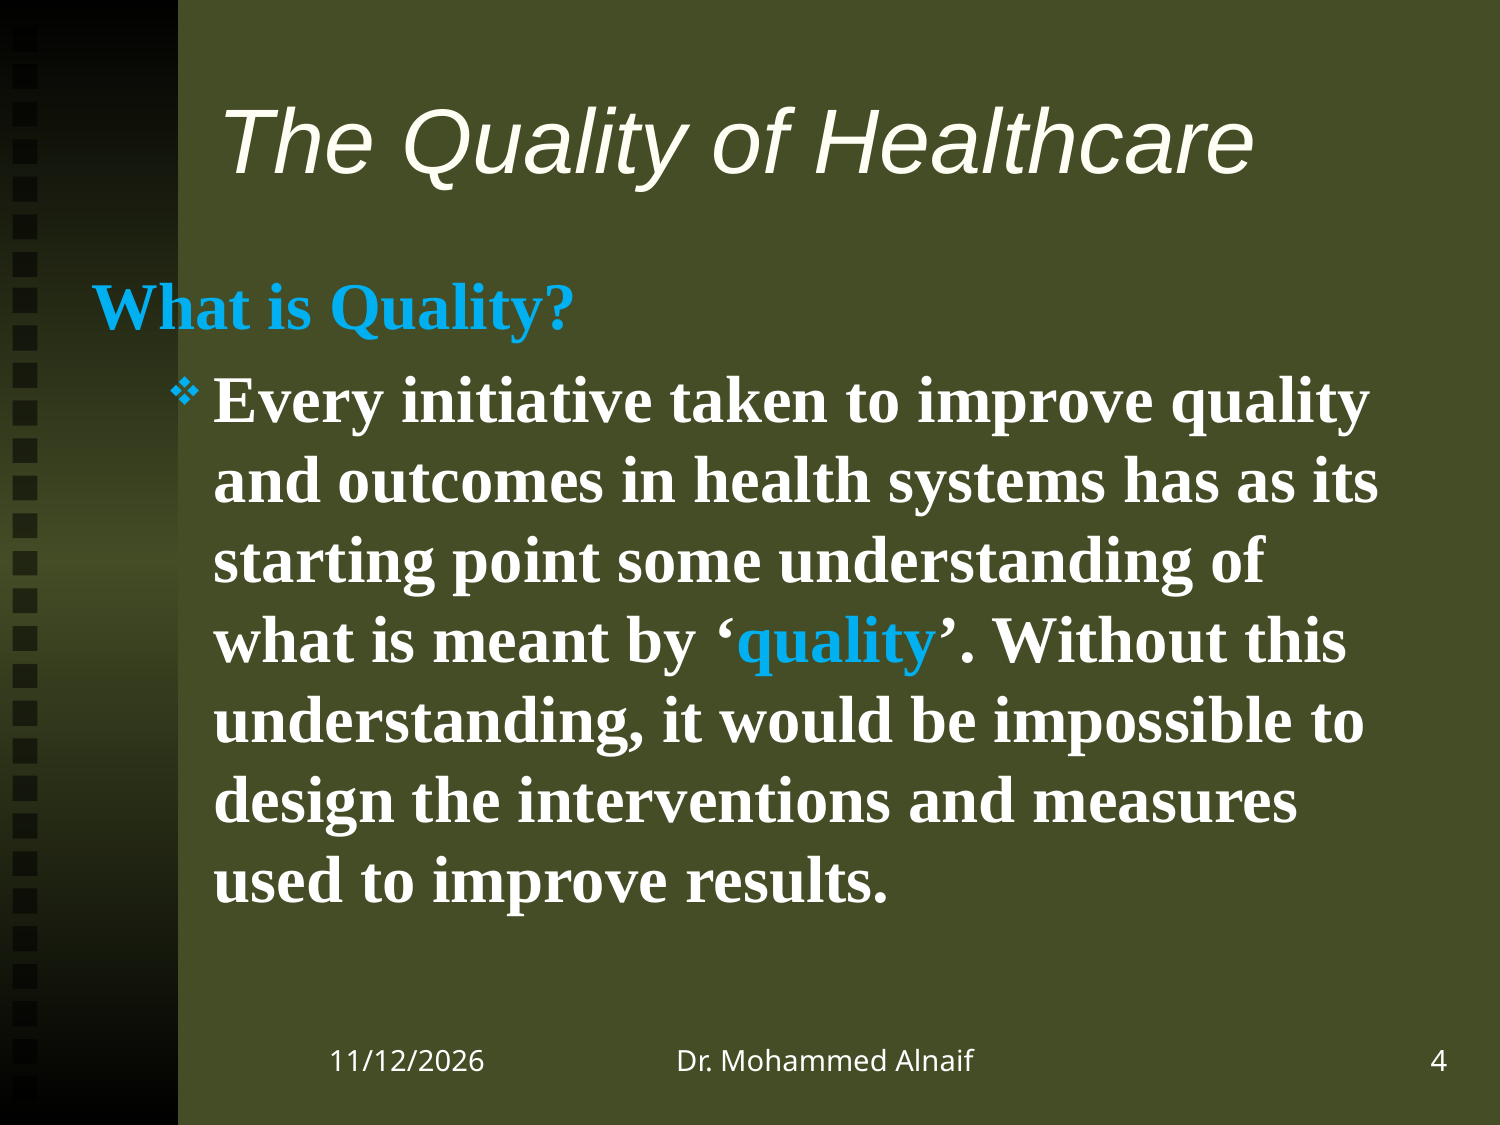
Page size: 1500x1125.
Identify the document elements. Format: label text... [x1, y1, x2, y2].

slide_number 4 [1149, 1024, 1463, 1101]
subtitle What is Quality? Every initiative taken to improve quality and outcomes in health systems has as its starting point some understanding of what is meant by ‘quality’. Without this understanding, it would be impossible to design the interventions and measures used to improve results. [76, 255, 1412, 1012]
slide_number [187, 1024, 501, 1101]
footer Dr. Mohammed Alnaif [587, 1024, 1063, 1101]
title The Quality of Healthcare [100, 42, 1376, 231]
